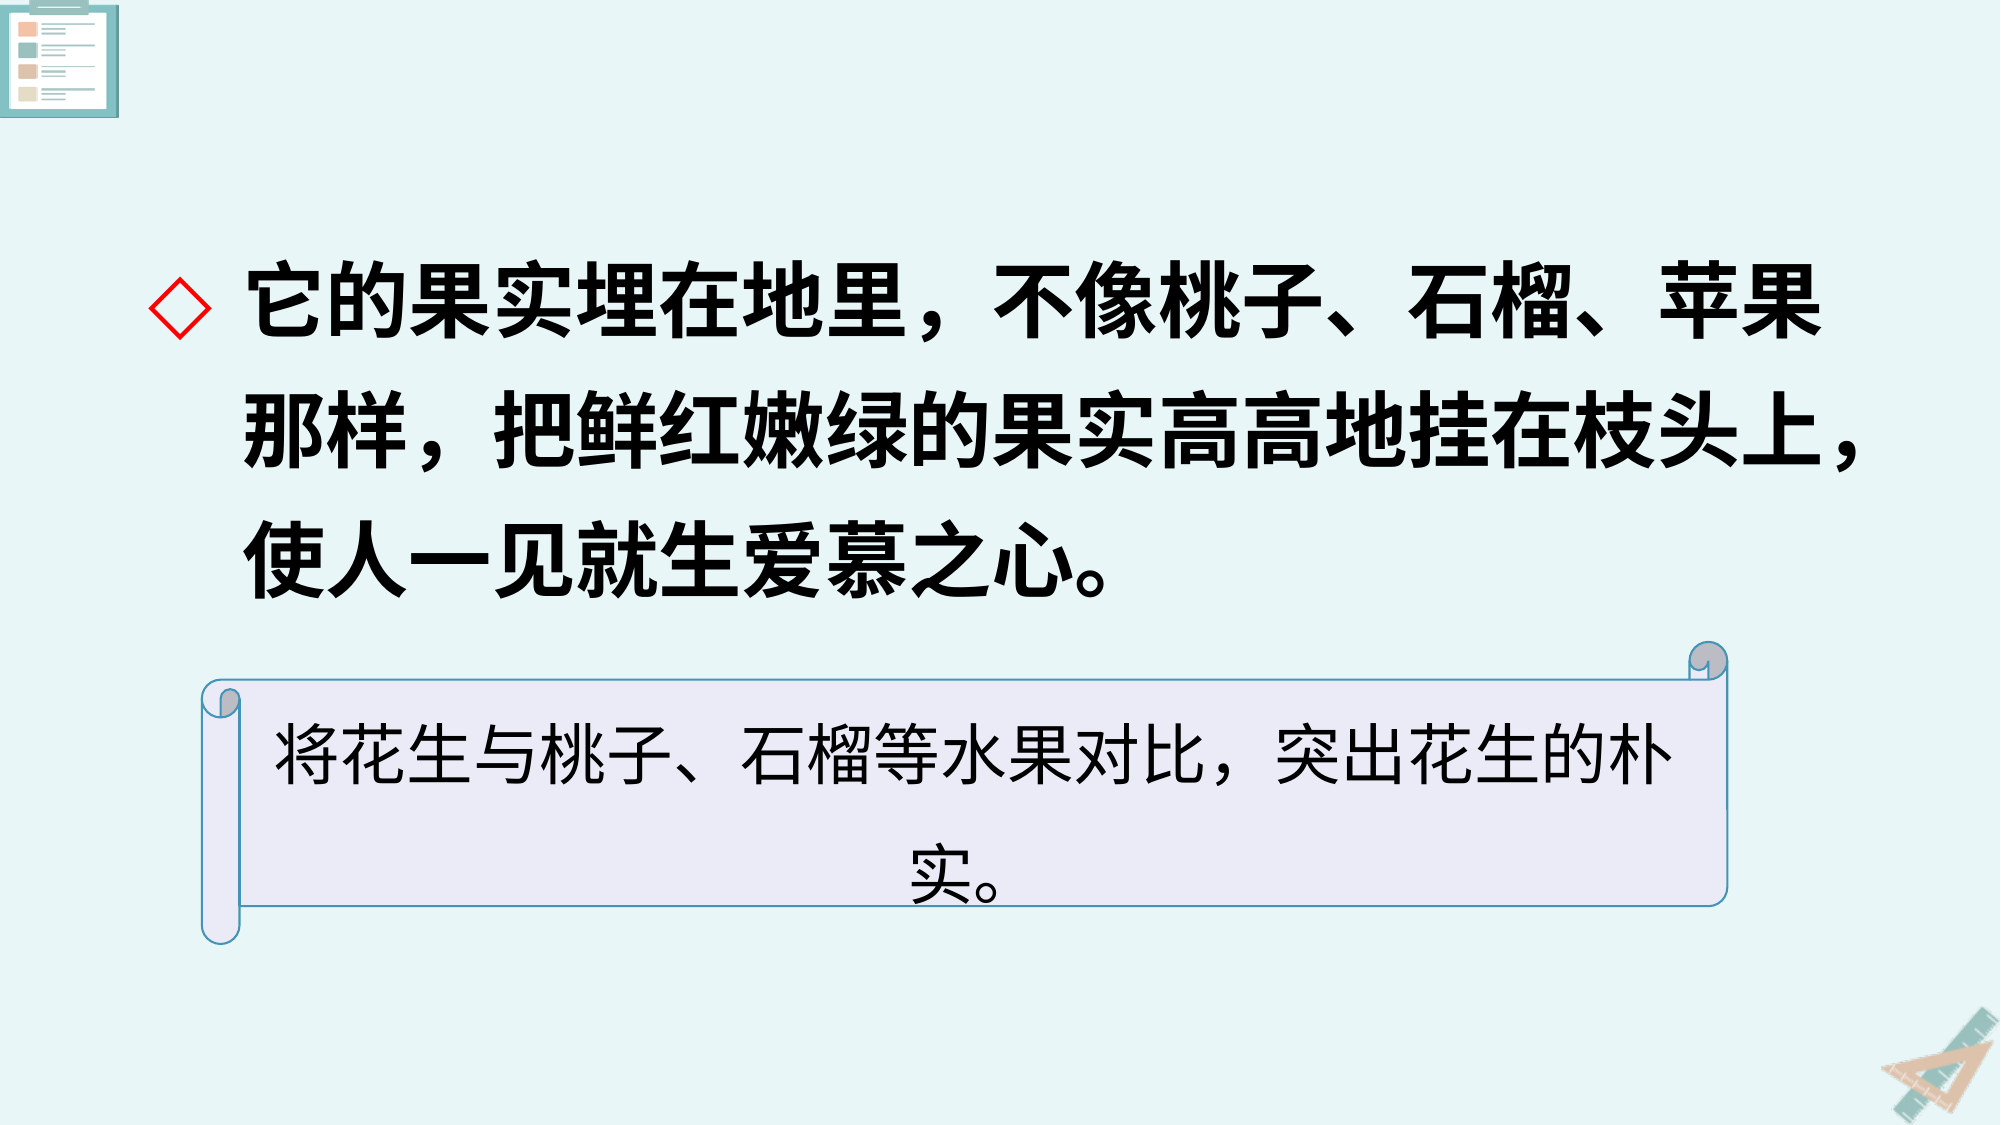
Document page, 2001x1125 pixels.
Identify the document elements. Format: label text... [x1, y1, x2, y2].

text_box 将花生与桃子、石榴等水果对比，突出花生的朴实。 [200, 640, 1729, 946]
picture [1881, 1006, 2000, 1125]
picture [0, 0, 119, 119]
text_box 它的果实埋在地里，不像桃子、石榴、苹果那样，把鲜红嫩绿的果实高高地挂在枝头上，使人一见就生爱慕之心。 [133, 210, 1867, 616]
